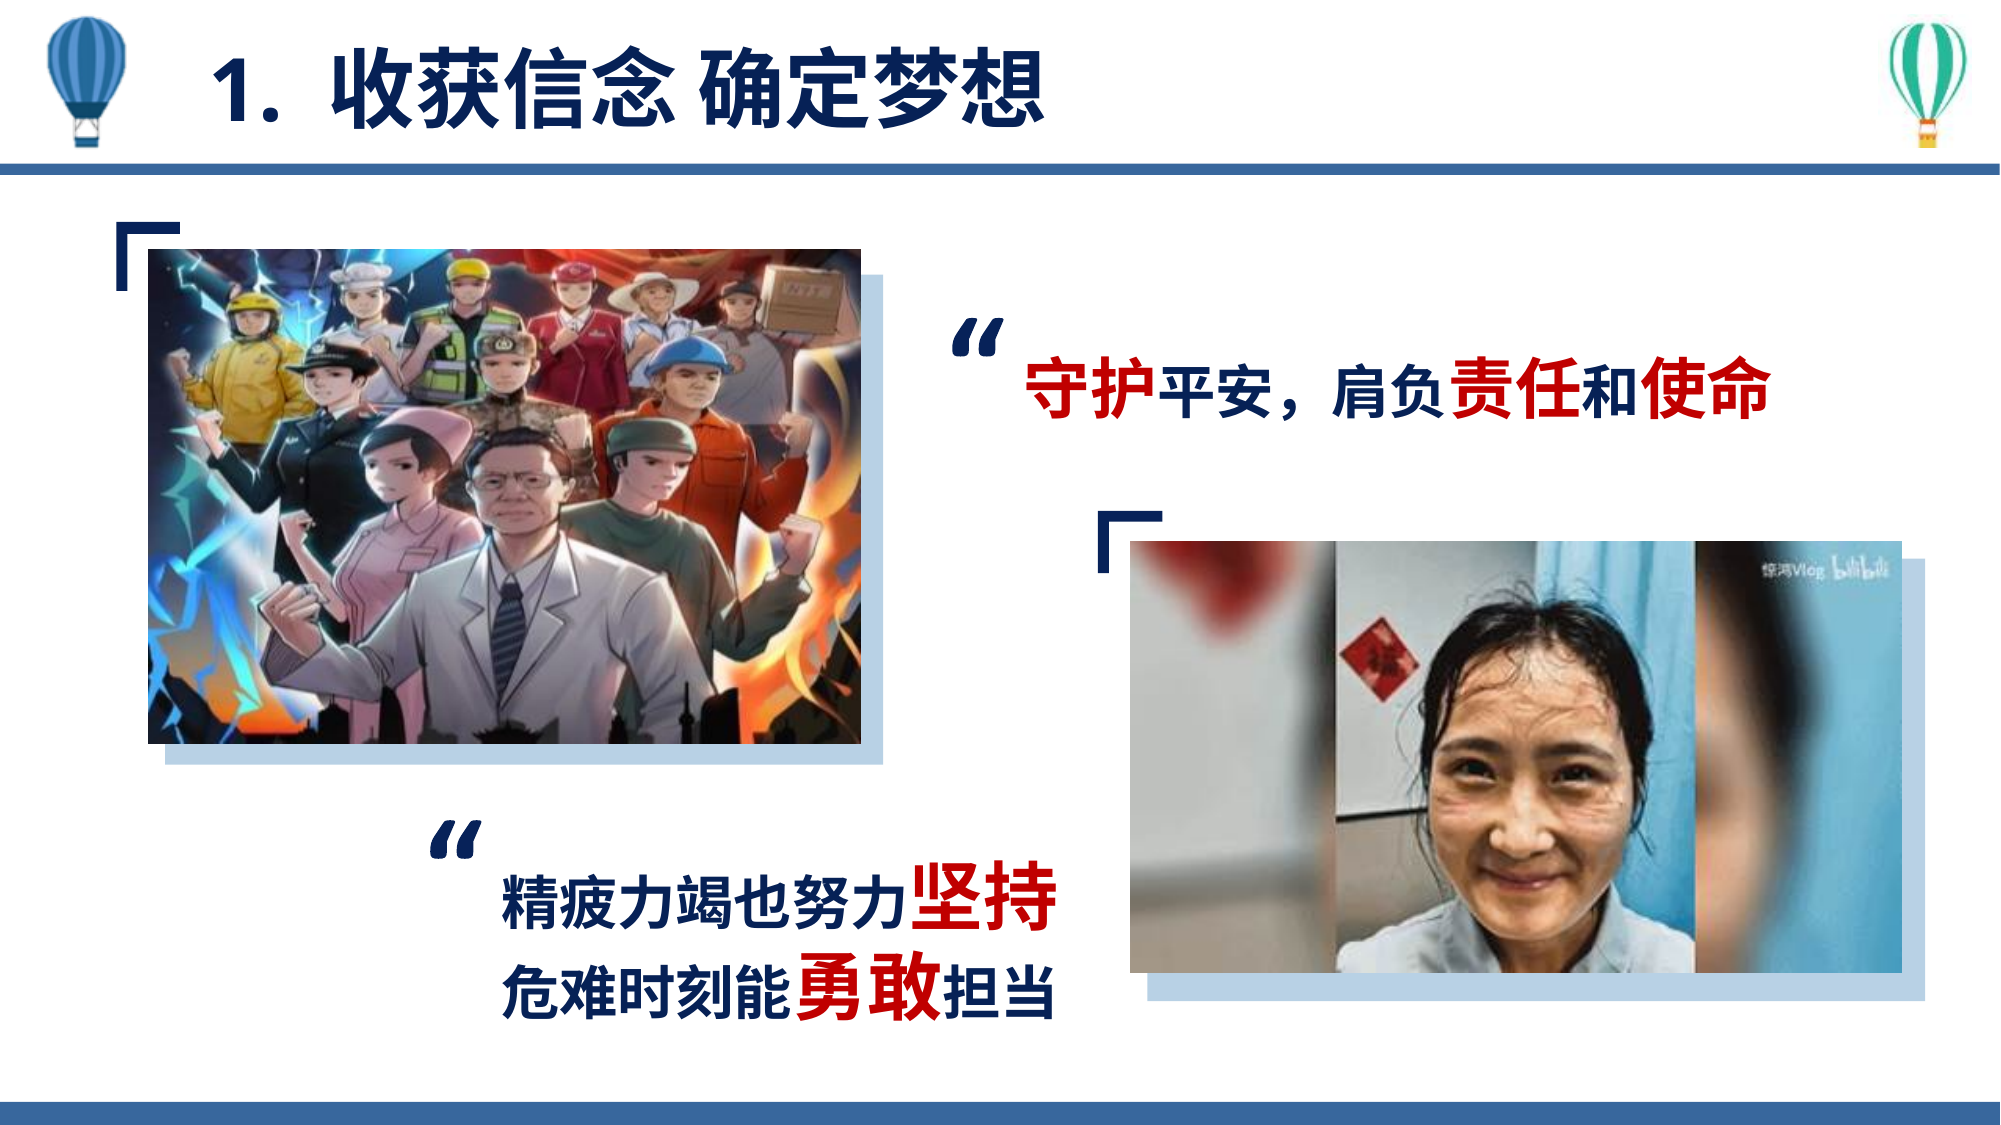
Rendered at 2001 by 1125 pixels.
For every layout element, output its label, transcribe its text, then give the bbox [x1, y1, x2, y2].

text_box 1. 收获信念 确定梦想 [194, 26, 1592, 146]
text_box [116, 221, 884, 765]
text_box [1097, 510, 1926, 1002]
picture [1130, 541, 1902, 973]
picture [1878, 14, 1972, 148]
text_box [430, 820, 1077, 1040]
text_box [0, 163, 2000, 176]
text_box [0, 1101, 2000, 1125]
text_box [952, 317, 1793, 436]
picture [34, 0, 160, 170]
